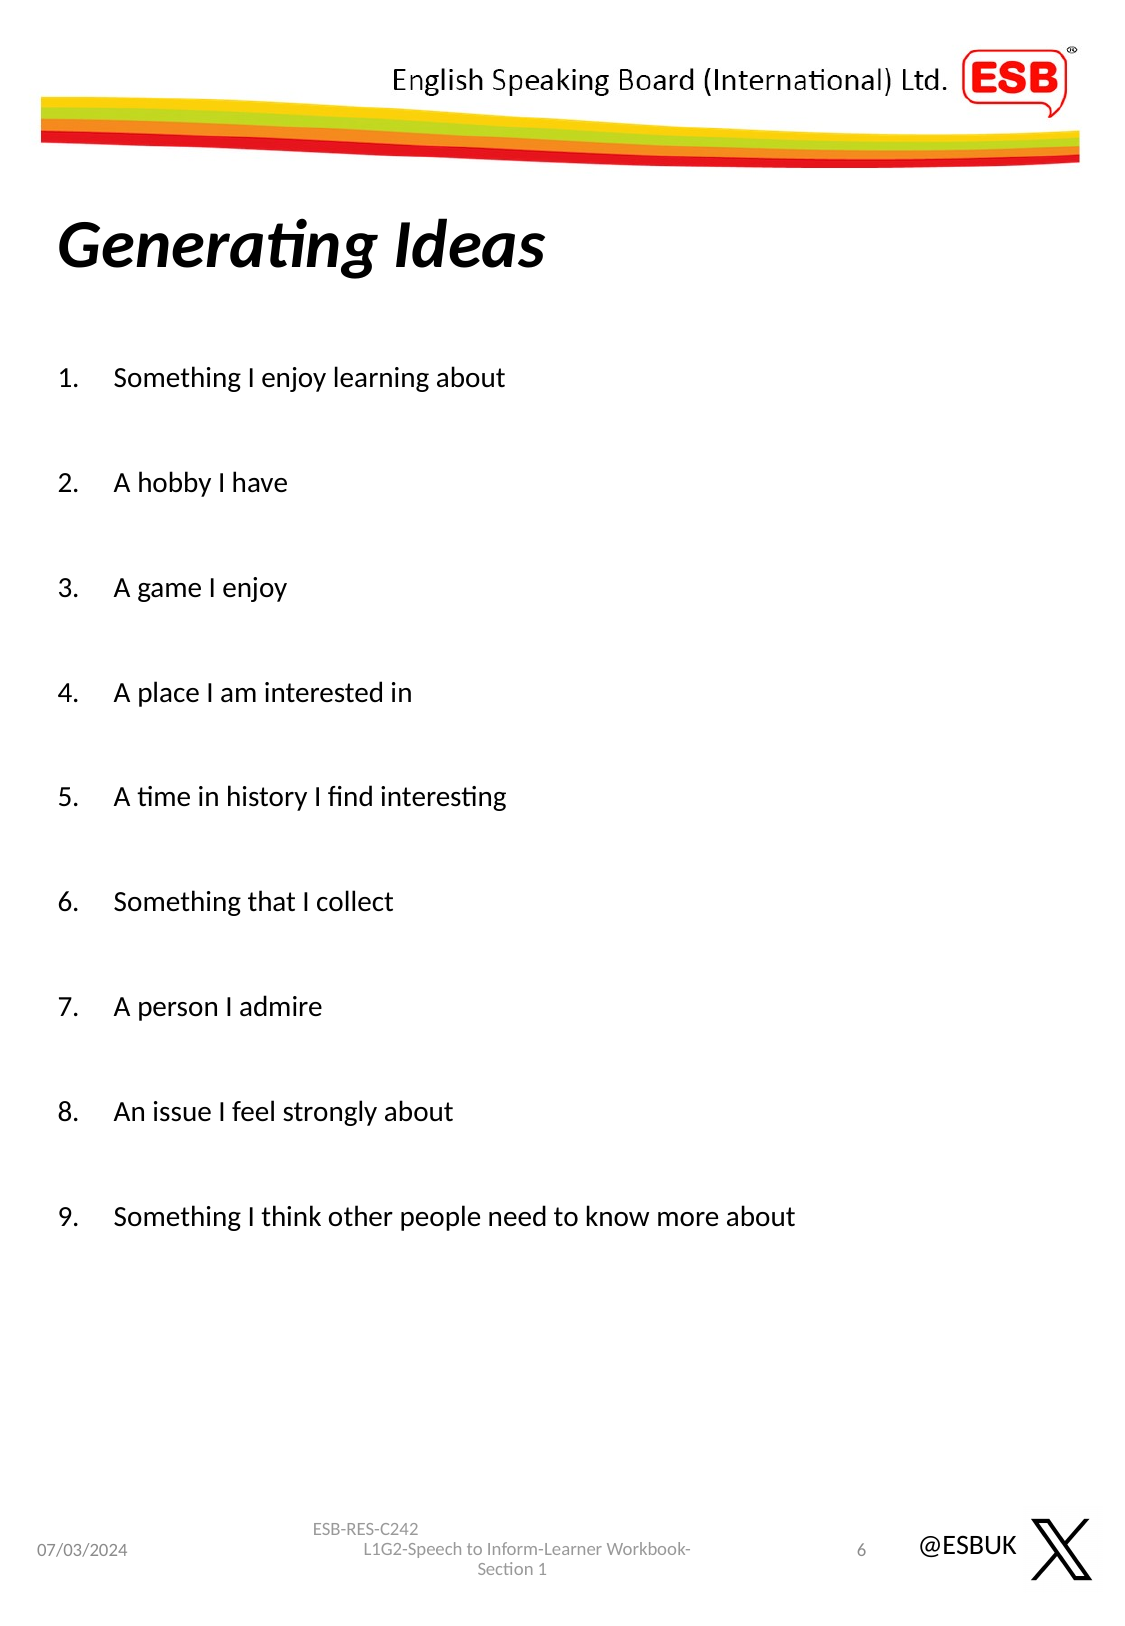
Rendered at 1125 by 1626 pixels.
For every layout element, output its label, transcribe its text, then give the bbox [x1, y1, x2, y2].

picture [0, 1, 1125, 234]
picture [1022, 1506, 1103, 1593]
text_box Something I enjoy learning about A hobby I have A game I enjoy A place I am interested in A time in history I find interesting Something that I collect A person I admire An issue I feel strongly about Something I think other people need to know more about [42, 280, 1094, 1240]
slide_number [22, 1506, 276, 1593]
slide_number 6 [697, 1506, 882, 1593]
footer ESB-RES-C242 L1G2-Speech to Inform-Learner Workbook-Section 1 [296, 1506, 697, 1593]
title Generating Ideas [42, 174, 1014, 280]
